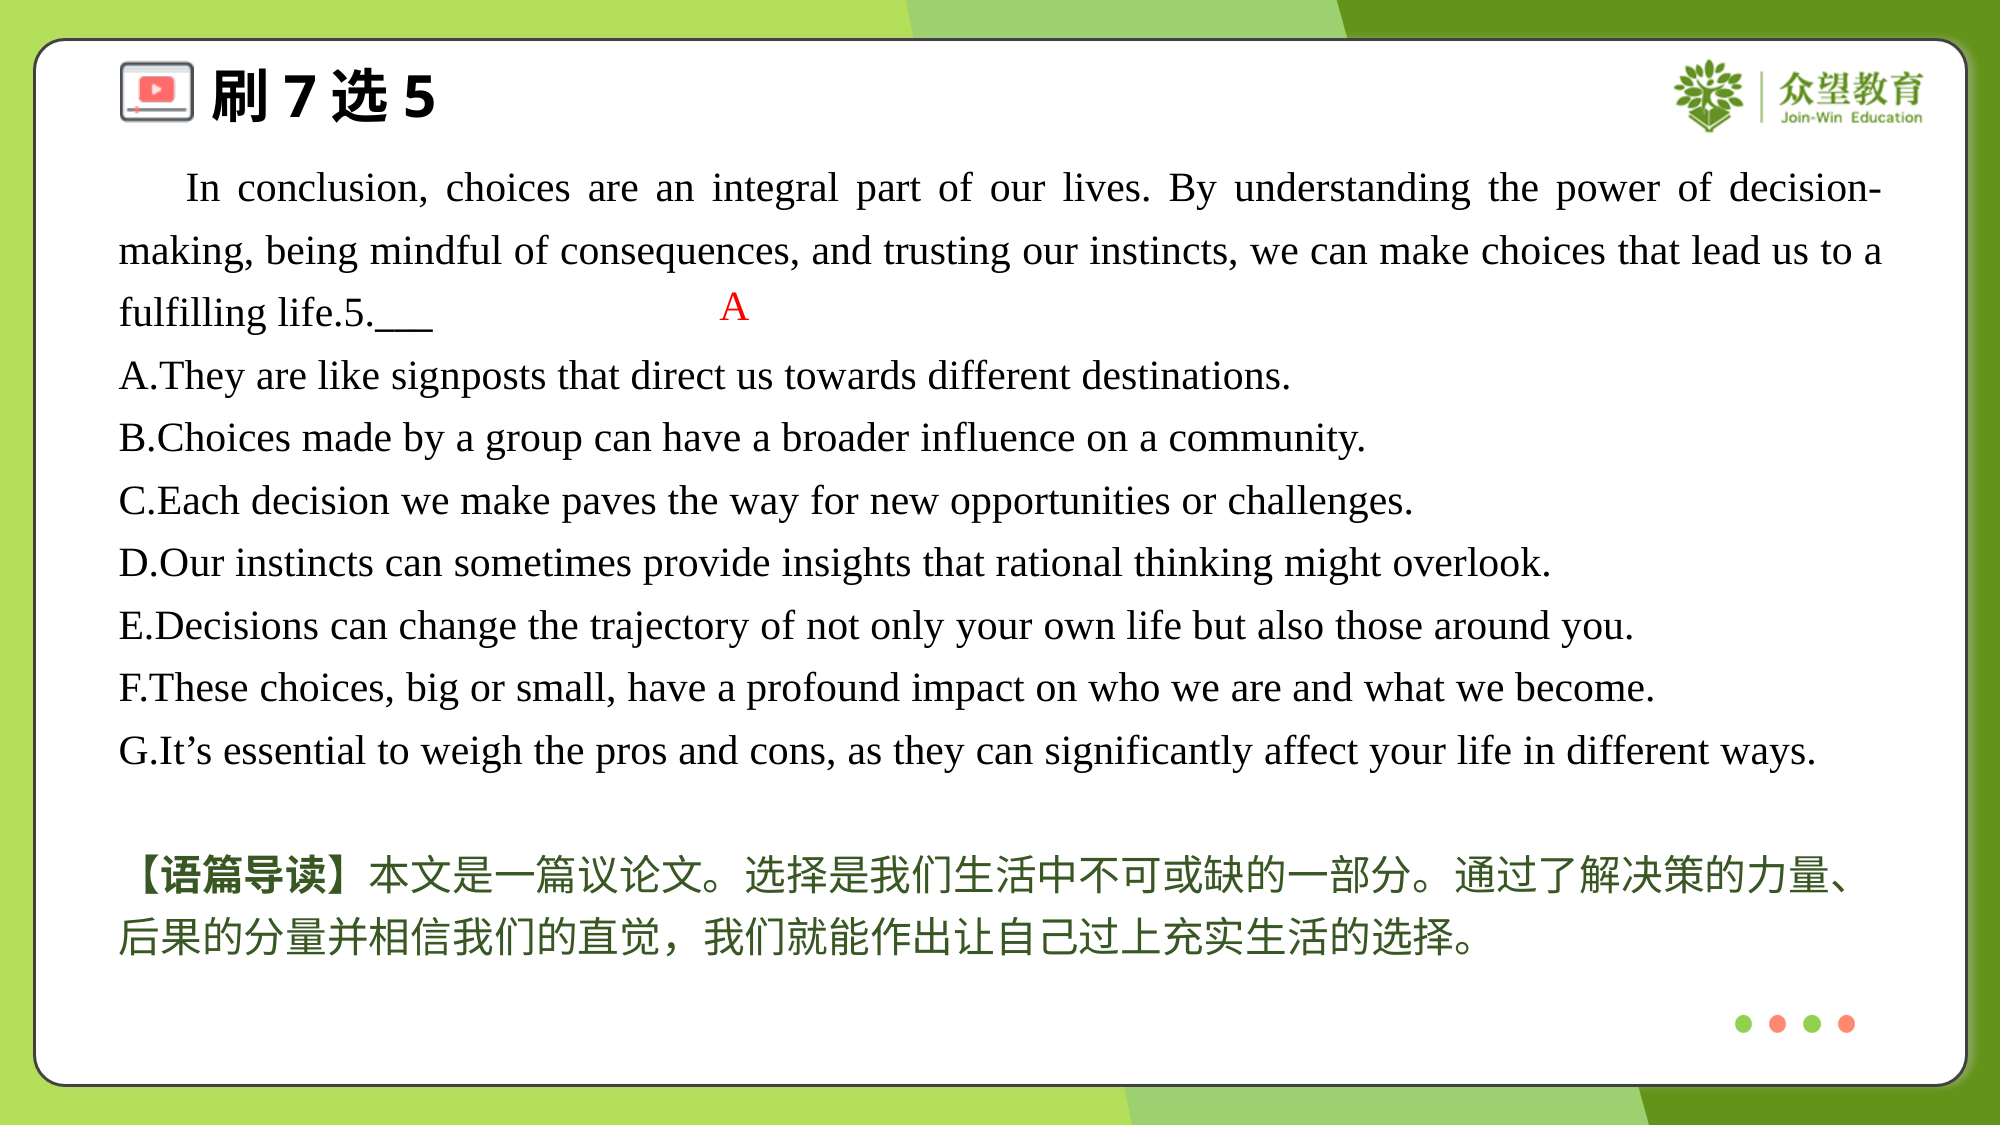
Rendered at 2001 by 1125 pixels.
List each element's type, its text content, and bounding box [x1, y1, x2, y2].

text_box In conclusion, choices are an integral part of our lives. By understanding the power of decision-making, being mindful of consequences, and trusting our instincts, we can make choices that lead us to a fulfilling life.5.___ A.They are like signposts that direct us towards different destinations. B.Choices made by a group can have a broader influence on a community. C.Each decision we make paves the way for new opportunities or challenges. D.Our instincts can sometimes provide insights that rational thinking might overlook. E.Decisions can change the trajectory of not only your own life but also those around you. F.These choices, big or small, have a profound impact on who we are and what we become. G.It’s essential to weigh the pros and cons, as they can significantly affect your life in different ways. [118, 147, 1883, 831]
text_box 【语篇导读】本文是一篇议论文。选择是我们生活中不可或缺的一部分。通过了解决策的力量、后果的分量并相信我们的直觉，我们就能作出让自己过上充实生活的选择。 [118, 836, 1883, 957]
picture [0, 0, 2000, 1125]
text_box A [714, 266, 755, 324]
